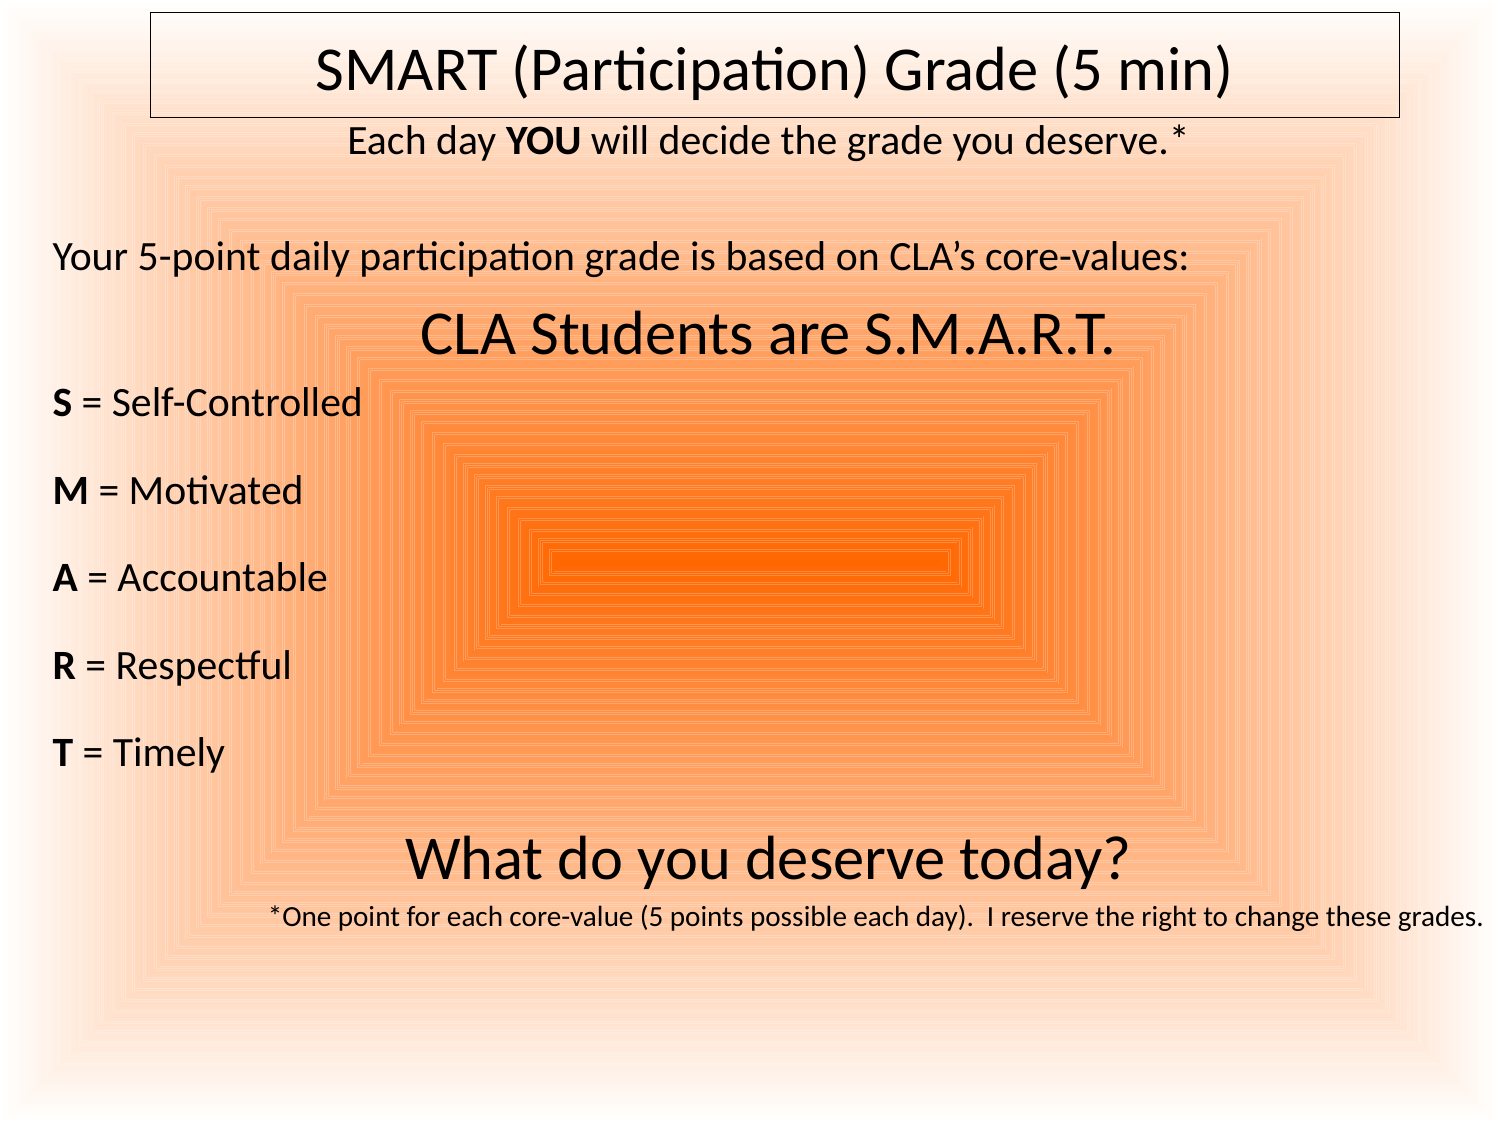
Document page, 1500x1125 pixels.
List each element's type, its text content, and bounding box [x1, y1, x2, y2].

list Each day YOU will decide the grade you deserve.* Your 5-point daily participation grade is based on CLA’s core-values: CLA Students are S.M.A.R.T. S = Self-Controlled M = Motivated A = Accountable R = Respectful T = Timely What do you deserve today? *One point for each core-value (5 points possible each day). I reserve the right to change these grades. [37, 104, 1500, 1013]
text_box SMART (Participation) Grade (5 min) [150, 12, 1400, 118]
